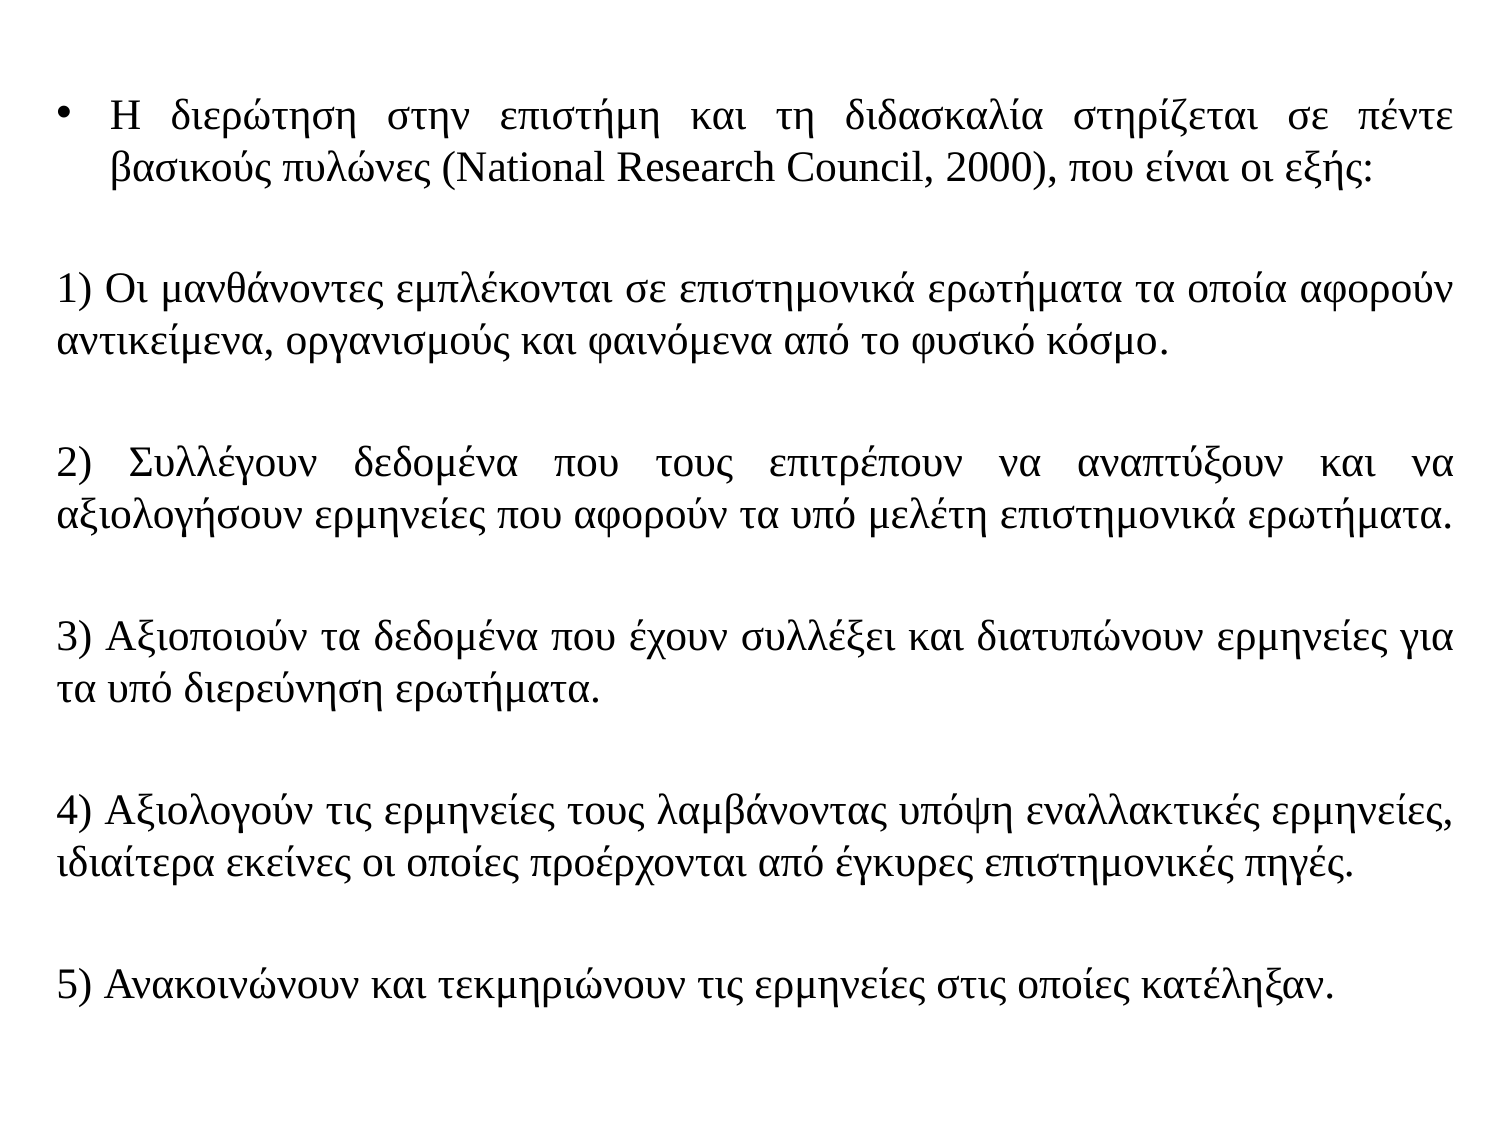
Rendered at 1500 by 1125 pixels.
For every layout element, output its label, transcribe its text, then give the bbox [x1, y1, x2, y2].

list Η διερώτηση στην επιστήμη και τη διδασκαλία στηρίζεται σε πέντε βασικούς πυλώνες (National Research Council, 2000), που είναι οι εξής: 1) Οι μανθάνοντες εμπλέκονται σε επιστημονικά ερωτήματα τα οποία αφορούν αντικείμενα, οργανισμούς και φαινόμενα από το φυσικό κόσμο. 2) Συλλέγουν δεδομένα που τους επιτρέπουν να αναπτύξουν και να αξιολογήσουν ερμηνείες που αφορούν τα υπό μελέτη επιστημονικά ερωτήματα. 3) Αξιοποιούν τα δεδομένα που έχουν συλλέξει και διατυπώνουν ερμηνείες για τα υπό διερεύνηση ερωτήματα. 4) Αξιολογούν τις ερμηνείες τους λαμβάνοντας υπόψη εναλλακτικές ερμηνείες, ιδιαίτερα εκείνες οι οποίες προέρχονται από έγκυρες επιστημονικές πηγές. 5) Ανακοινώνουν και τεκμηριώνουν τις ερμηνείες στις οποίες κατέληξαν. [41, 78, 1471, 1106]
